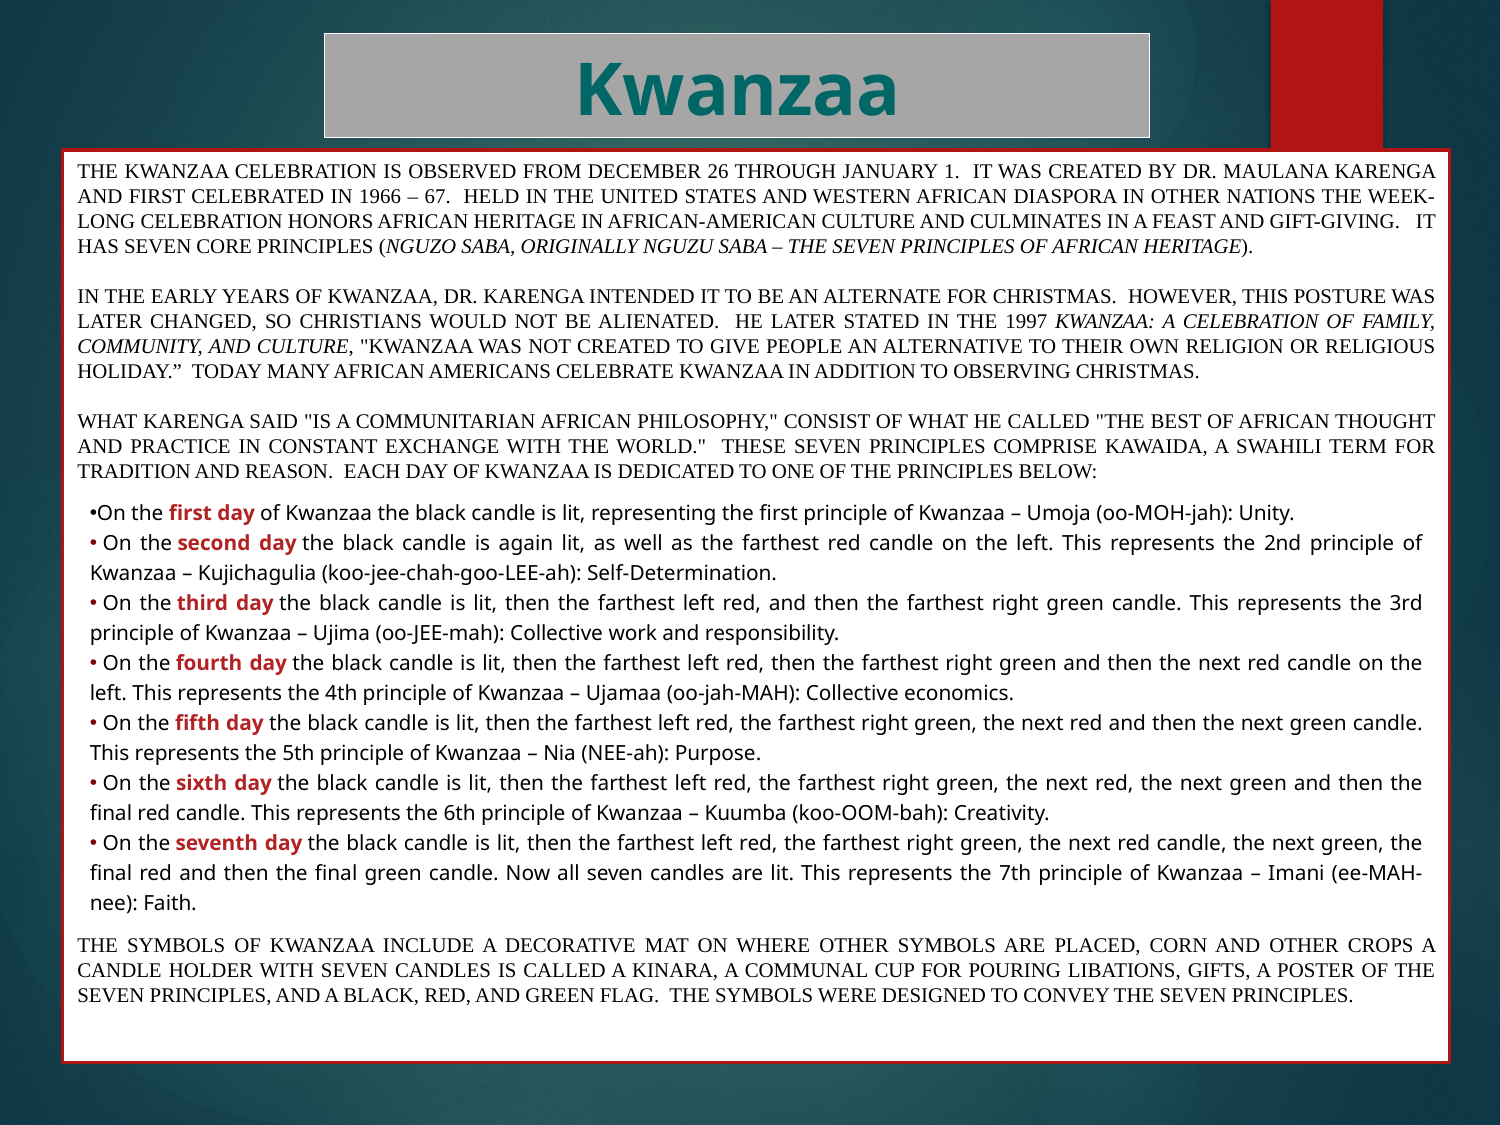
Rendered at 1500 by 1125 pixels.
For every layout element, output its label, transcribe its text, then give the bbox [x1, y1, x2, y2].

title Kwanzaa [324, 33, 1150, 138]
subtitle The Kwanzaa Celebration is observed from December 26 through January 1. It was created by Dr. Maulana Karenga and first celebrated in 1966 – 67. Held in the United States and Western African Diaspora in other nations the week-long celebration honors African heritage in African-American culture and culminates in a feast and gift-giving. It has seven core principles (Nguzo Saba, originally Nguzu Saba – the seven principles of African Heritage). In the early years of Kwanzaa, Dr. Karenga intended it to be an alternate for Christmas. However, this posture was later changed, so Christians would not be alienated. He later stated in the 1997 Kwanzaa: A Celebration of Family, Community, and Culture, "Kwanzaa was not created to give people an alternative to their own religion or religious holiday.” Today many African Americans celebrate Kwanzaa in addition to observing Christmas. What Karenga said "is a communitarian African philosophy," consist of what he called "the best of African thought and practice in constant exchange with the world." These seven principles comprise Kawaida, a Swahili term for tradition and reason. Each day of Kwanzaa is dedicated to one of the principles below: The symbols of Kwanzaa include a decorative mat on where other symbols are placed, corn and other crops a candle holder with seven candles is called a kinara, a communal cup for pouring libations, gifts, a poster of the seven principles, and a black, red, and green flag. The symbols were designed to convey the seven principles. [61, 148, 1451, 1064]
text_box On the first day of Kwanzaa the black candle is lit, representing the first principle of Kwanzaa – Umoja (oo-MOH-jah): Unity. On the second day the black candle is again lit, as well as the farthest red candle on the left. This represents the 2nd principle of Kwanzaa – Kujichagulia (koo-jee-chah-goo-LEE-ah): Self-Determination. On the third day the black candle is lit, then the farthest left red, and then the farthest right green candle. This represents the 3rd principle of Kwanzaa – Ujima (oo-JEE-mah): Collective work and responsibility. On the fourth day the black candle is lit, then the farthest left red, then the farthest right green and then the next red candle on the left. This represents the 4th principle of Kwanzaa – Ujamaa (oo-jah-MAH): Collective economics. On the fifth day the black candle is lit, then the farthest left red, the farthest right green, the next red and then the next green candle. This represents the 5th principle of Kwanzaa – Nia (NEE-ah): Purpose. On the sixth day the black candle is lit, then the farthest left red, the farthest right green, the next red, the next green and then the final red candle. This represents the 6th principle of Kwanzaa – Kuumba (koo-OOM-bah): Creativity. On the seventh day the black candle is lit, then the farthest left red, the farthest right green, the next red candle, the next green, the final red and then the final green candle. Now all seven candles are lit. This represents the 7th principle of Kwanzaa – Imani (ee-MAH-nee): Faith. [74, 487, 1438, 923]
